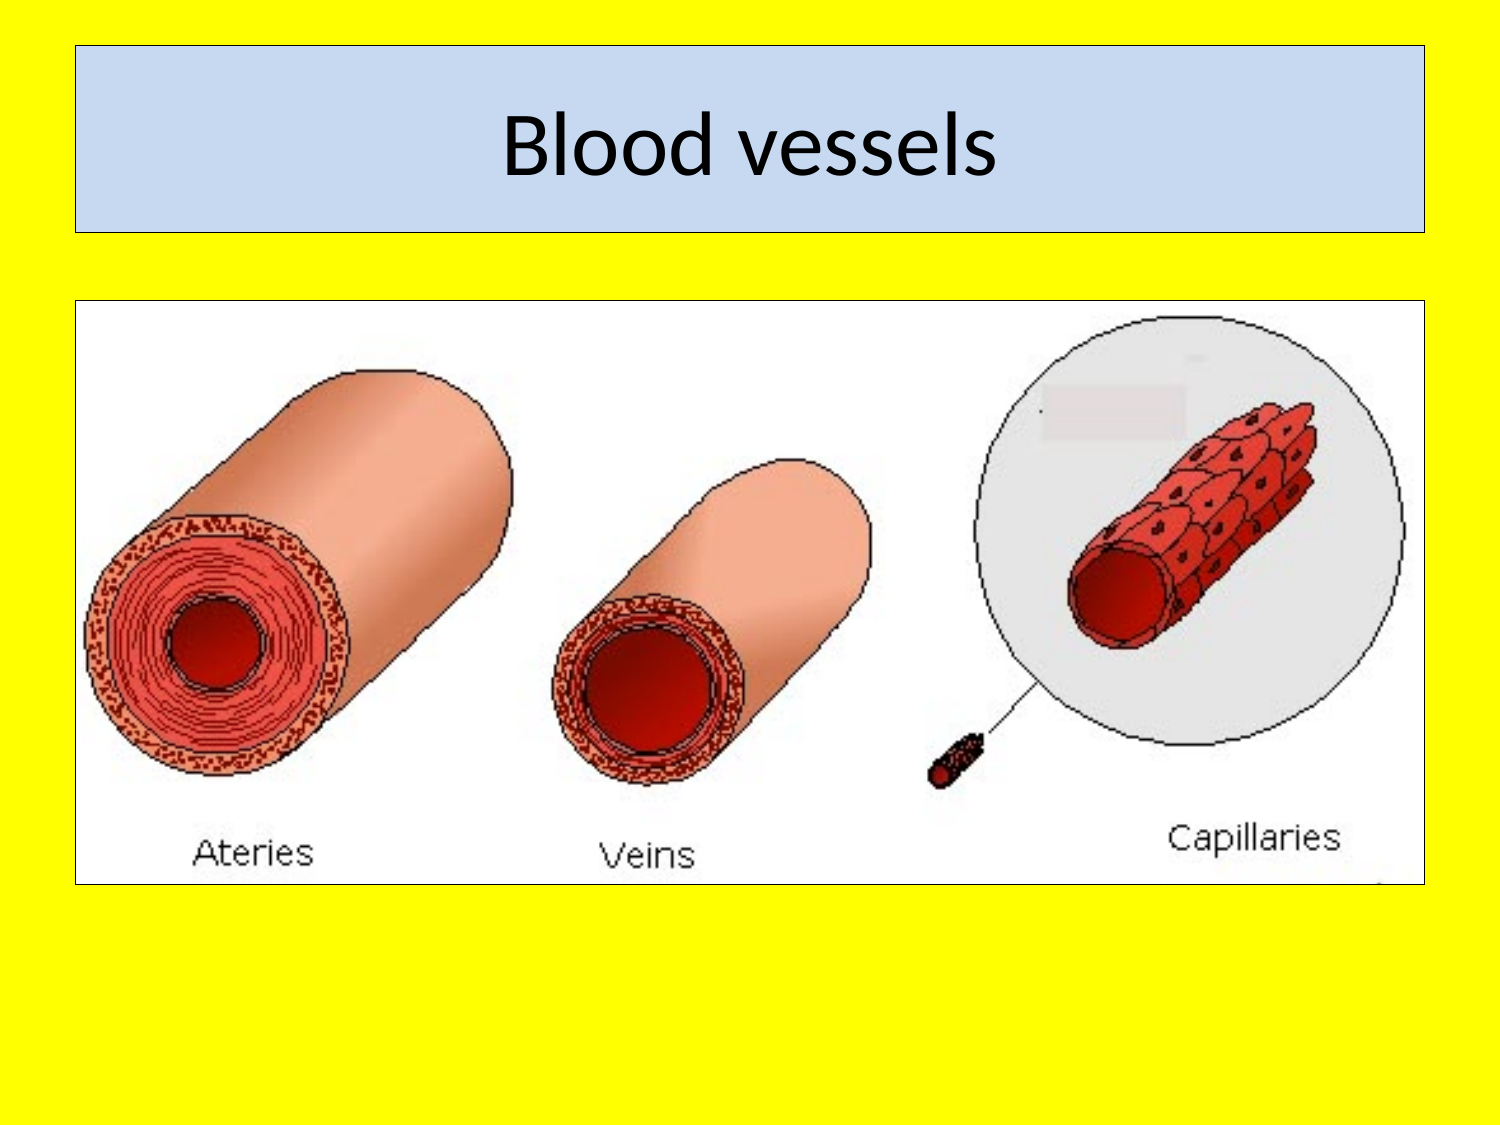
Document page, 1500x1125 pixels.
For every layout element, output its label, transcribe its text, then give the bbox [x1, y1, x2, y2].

title Blood vessels [75, 45, 1425, 233]
picture [74, 300, 1426, 885]
